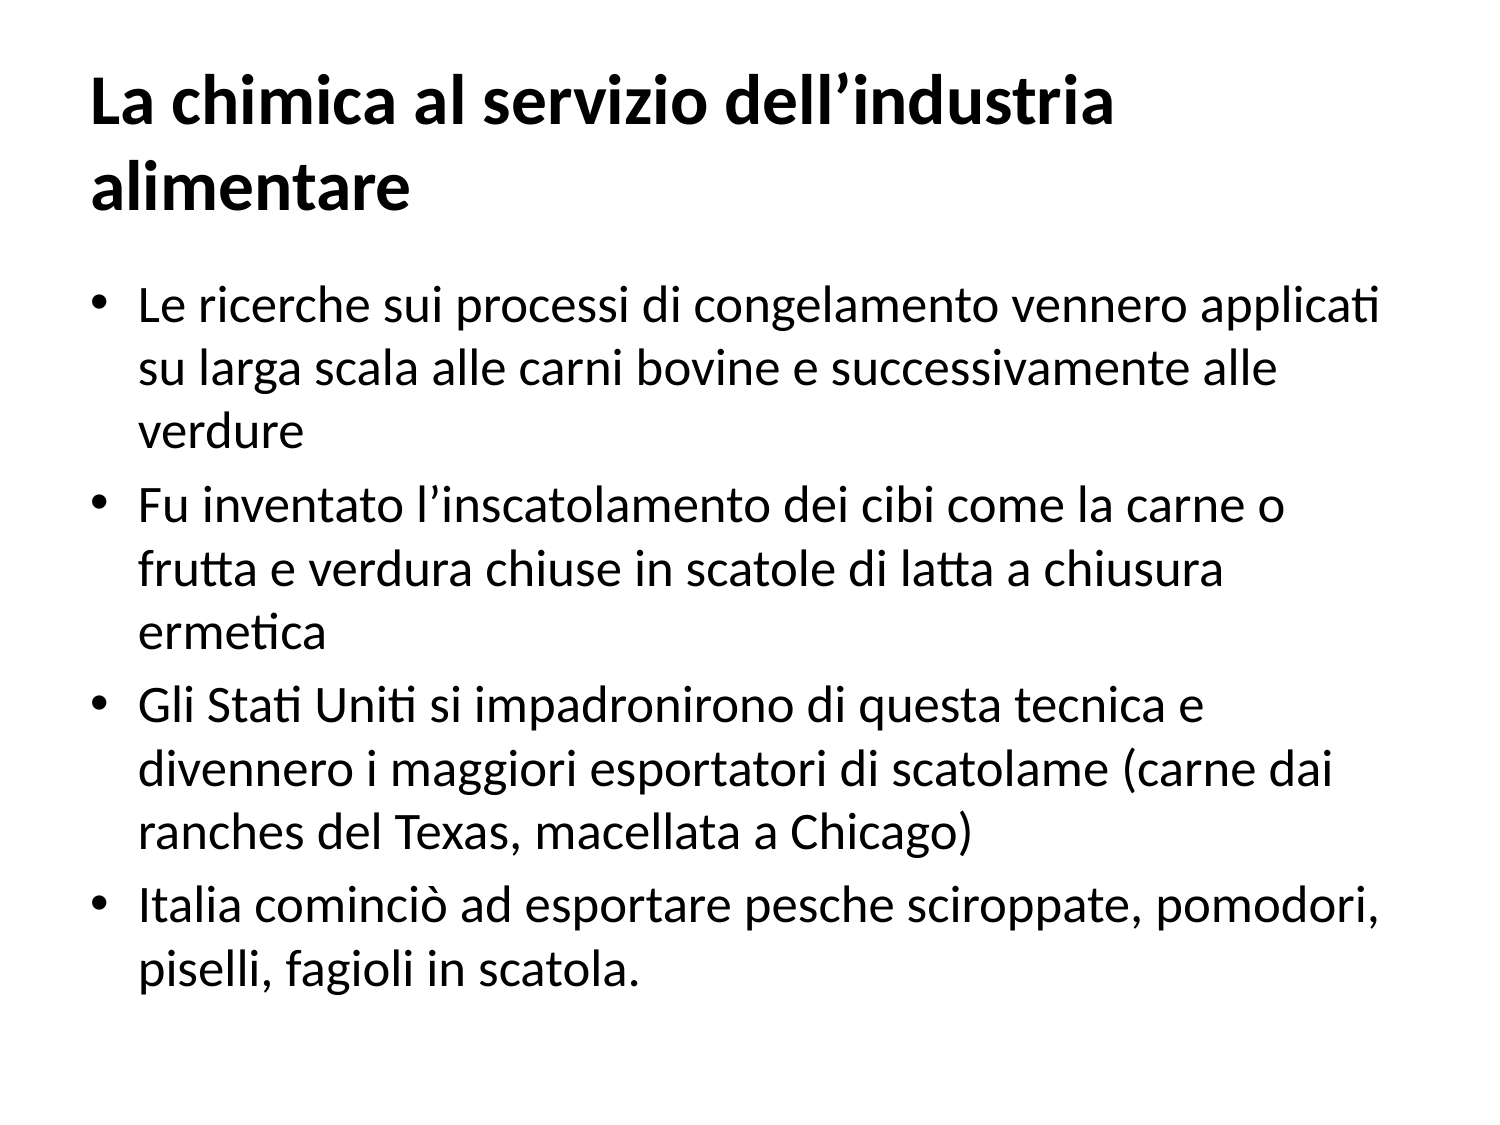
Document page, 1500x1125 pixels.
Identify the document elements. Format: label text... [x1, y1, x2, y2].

title La chimica al servizio dell’industria alimentare [75, 45, 1425, 233]
list Le ricerche sui processi di congelamento vennero applicati su larga scala alle carni bovine e successivamente alle verdure Fu inventato l’inscatolamento dei cibi come la carne o frutta e verdura chiuse in scatole di latta a chiusura ermetica Gli Stati Uniti si impadronirono di questa tecnica e divennero i maggiori esportatori di scatolame (carne dai ranches del Texas, macellata a Chicago) Italia cominciò ad esportare pesche sciroppate, pomodori, piselli, fagioli in scatola. [75, 262, 1425, 1005]
